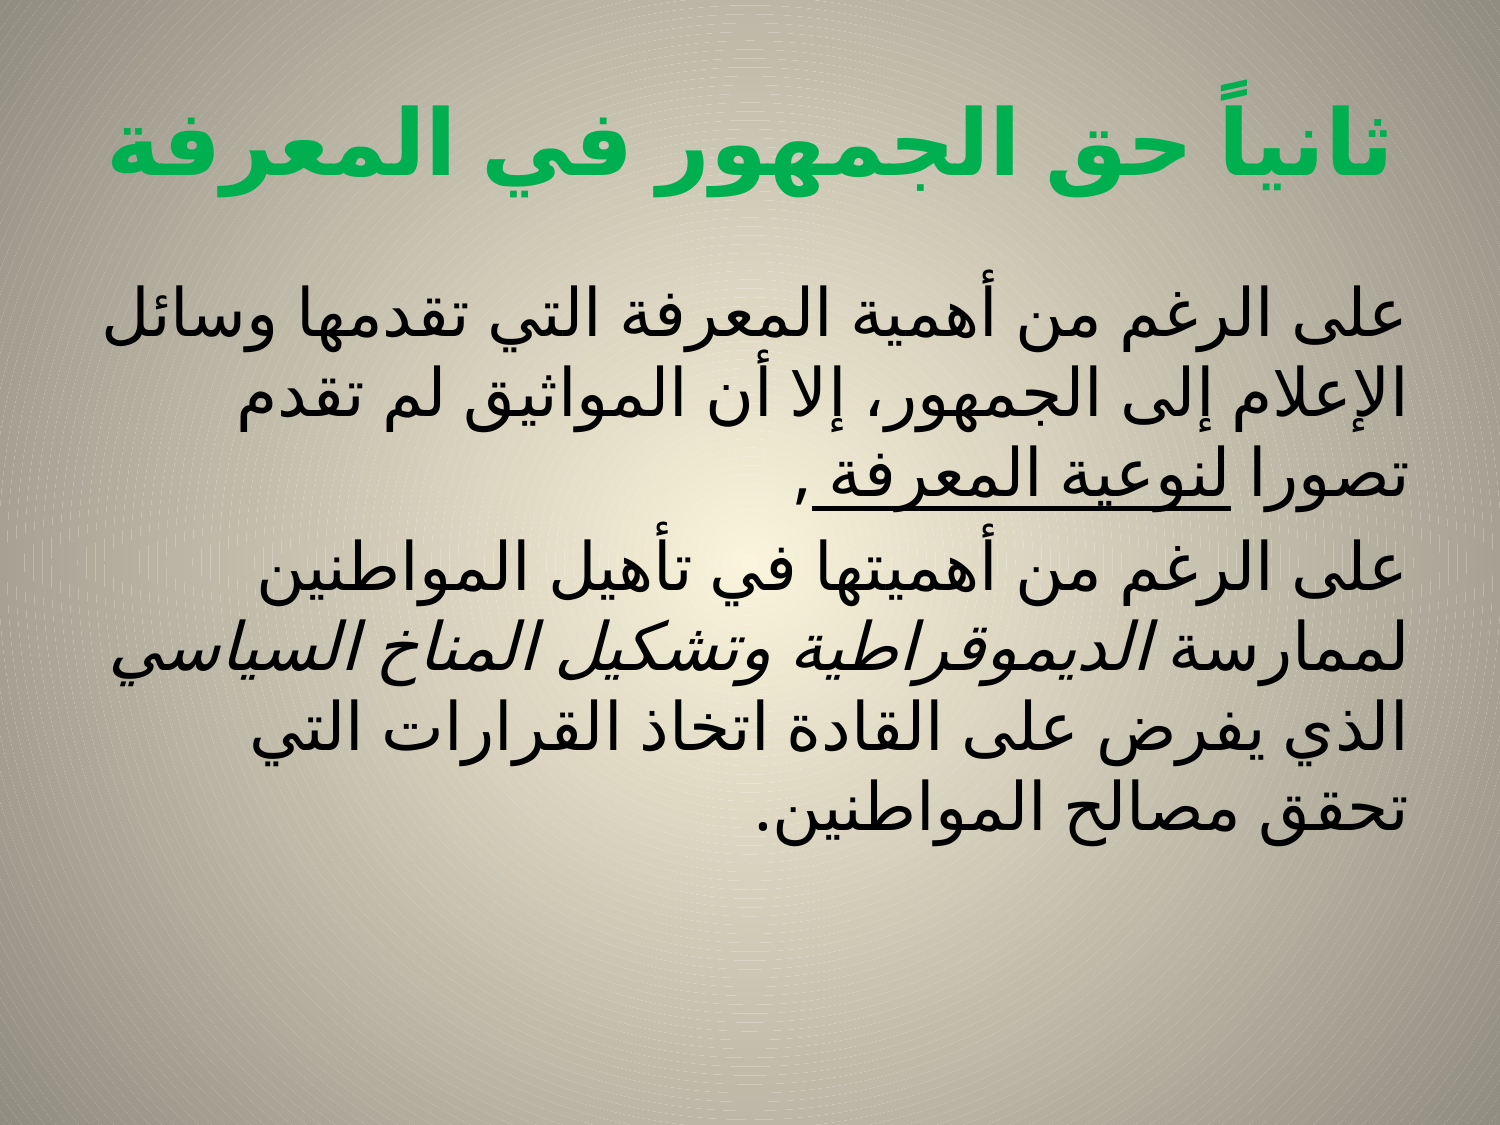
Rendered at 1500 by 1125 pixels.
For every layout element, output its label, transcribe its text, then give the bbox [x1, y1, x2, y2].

list على الرغم من أهمية المعرفة التي تقدمها وسائل الإعلام إلى الجمهور، إلا أن المواثيق لم تقدم تصورا لنوعية المعرفة , على الرغم من أهميتها في تأهيل المواطنين لممارسة الديموقراطية وتشكيل المناخ السياسي الذي يفرض على القادة اتخاذ القرارات التي تحقق مصالح المواطنين. [75, 262, 1425, 1005]
title ثانياً حق الجمهور في المعرفة [75, 45, 1425, 233]
